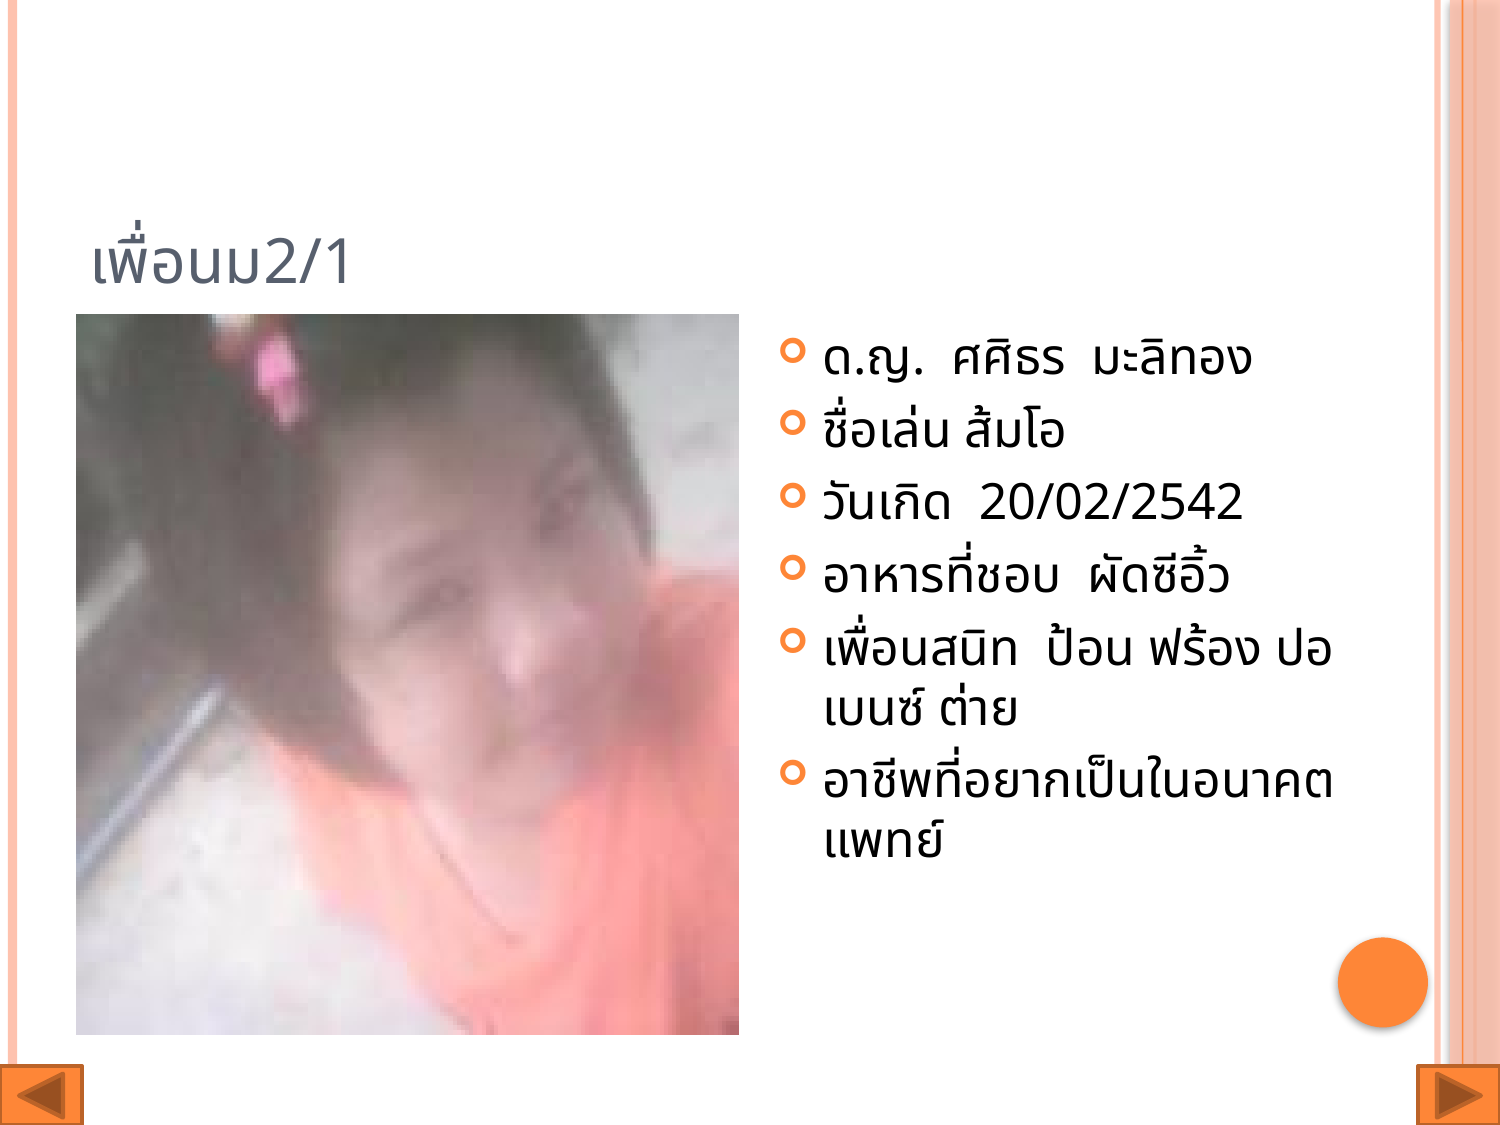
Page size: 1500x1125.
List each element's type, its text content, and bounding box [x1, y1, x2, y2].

text_box [0, 1064, 84, 1125]
picture [76, 313, 739, 1036]
title เพื่อนม2/1 [75, 115, 1425, 304]
list ด.ญ. ศศิธร มะลิทอง ชื่อเล่น ส้มโอ วันเกิด 20/02/2542 อาหารที่ชอบ ผัดซีอิ้ว เพื่อนสนิท ป้อน ฟร้อง ปอ เบนซ์ ต่าย อาชีพที่อยากเป็นในอนาคต แพทย์ [762, 317, 1425, 1038]
text_box [1416, 1064, 1500, 1125]
